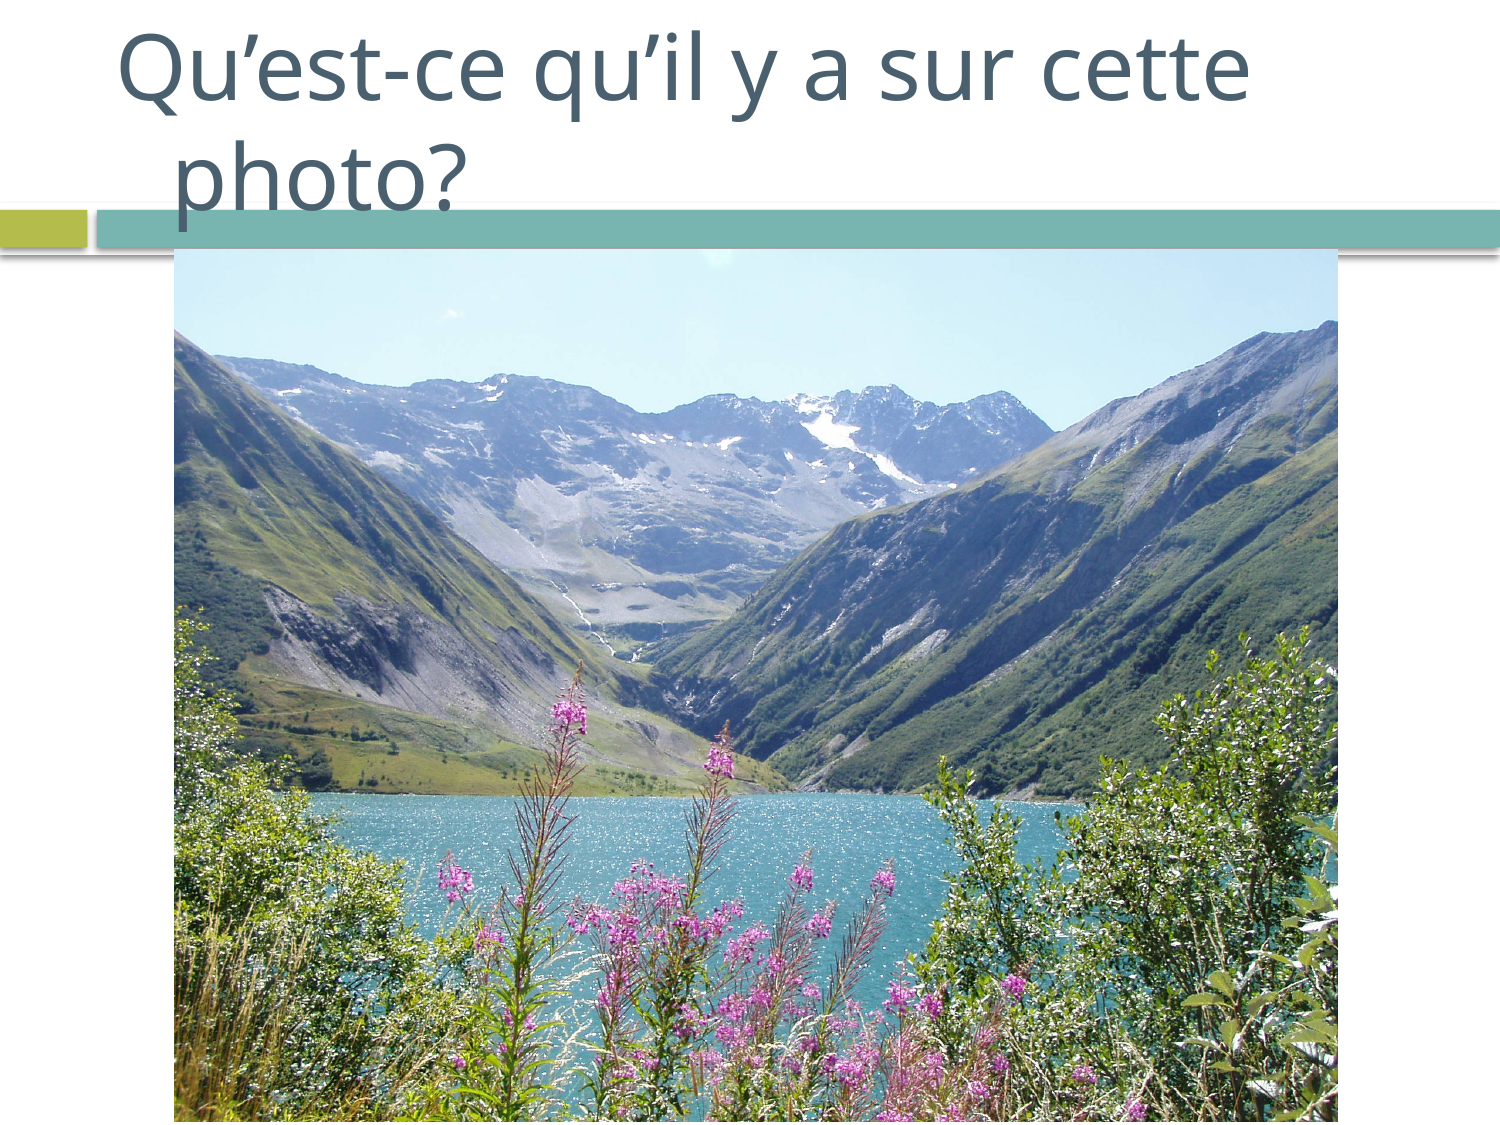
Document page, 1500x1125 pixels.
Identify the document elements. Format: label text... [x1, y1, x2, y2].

picture [174, 249, 1338, 1123]
title Qu’est-ce qu’il y a sur cette photo? [100, 37, 1438, 200]
